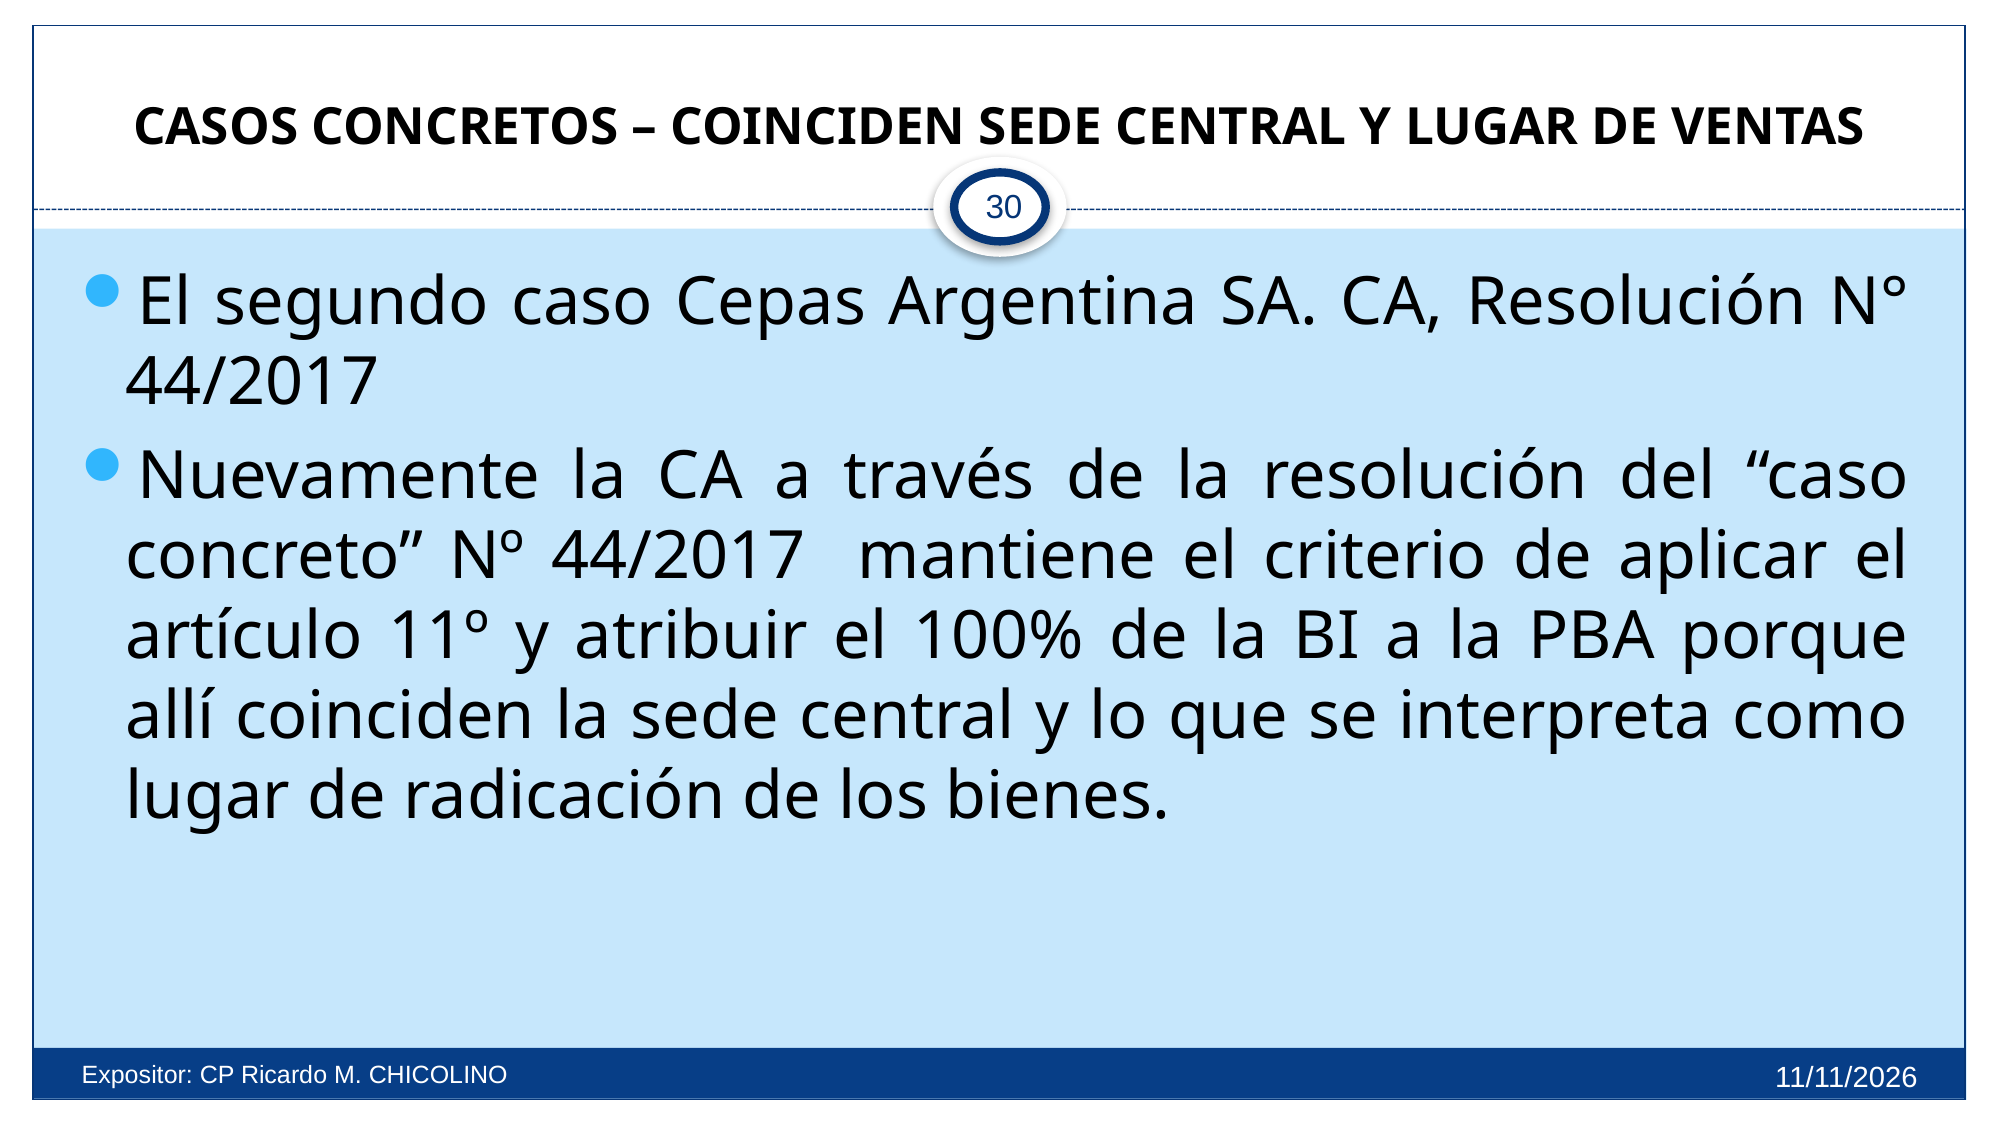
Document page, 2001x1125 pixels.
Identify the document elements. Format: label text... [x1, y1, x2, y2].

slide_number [1266, 1050, 1933, 1111]
list El segundo caso Cepas Argentina SA. CA, Resolución N° 44/2017 Nuevamente la CA a través de la resolución del “caso concreto” Nº 44/2017 mantiene el criterio de aplicar el artículo 11º y atribuir el 100% de la BI a la PBA porque allí coinciden la sede central y lo que se interpreta como lugar de radicación de los bienes. [66, 250, 1926, 1001]
footer Expositor: CP Ricardo M. CHICOLINO [66, 1051, 850, 1112]
title CASOS CONCRETOS – COINCIDEN SEDE CENTRAL Y LUGAR DE VENTAS [65, 37, 1933, 162]
slide_number 30 [954, 168, 1055, 241]
